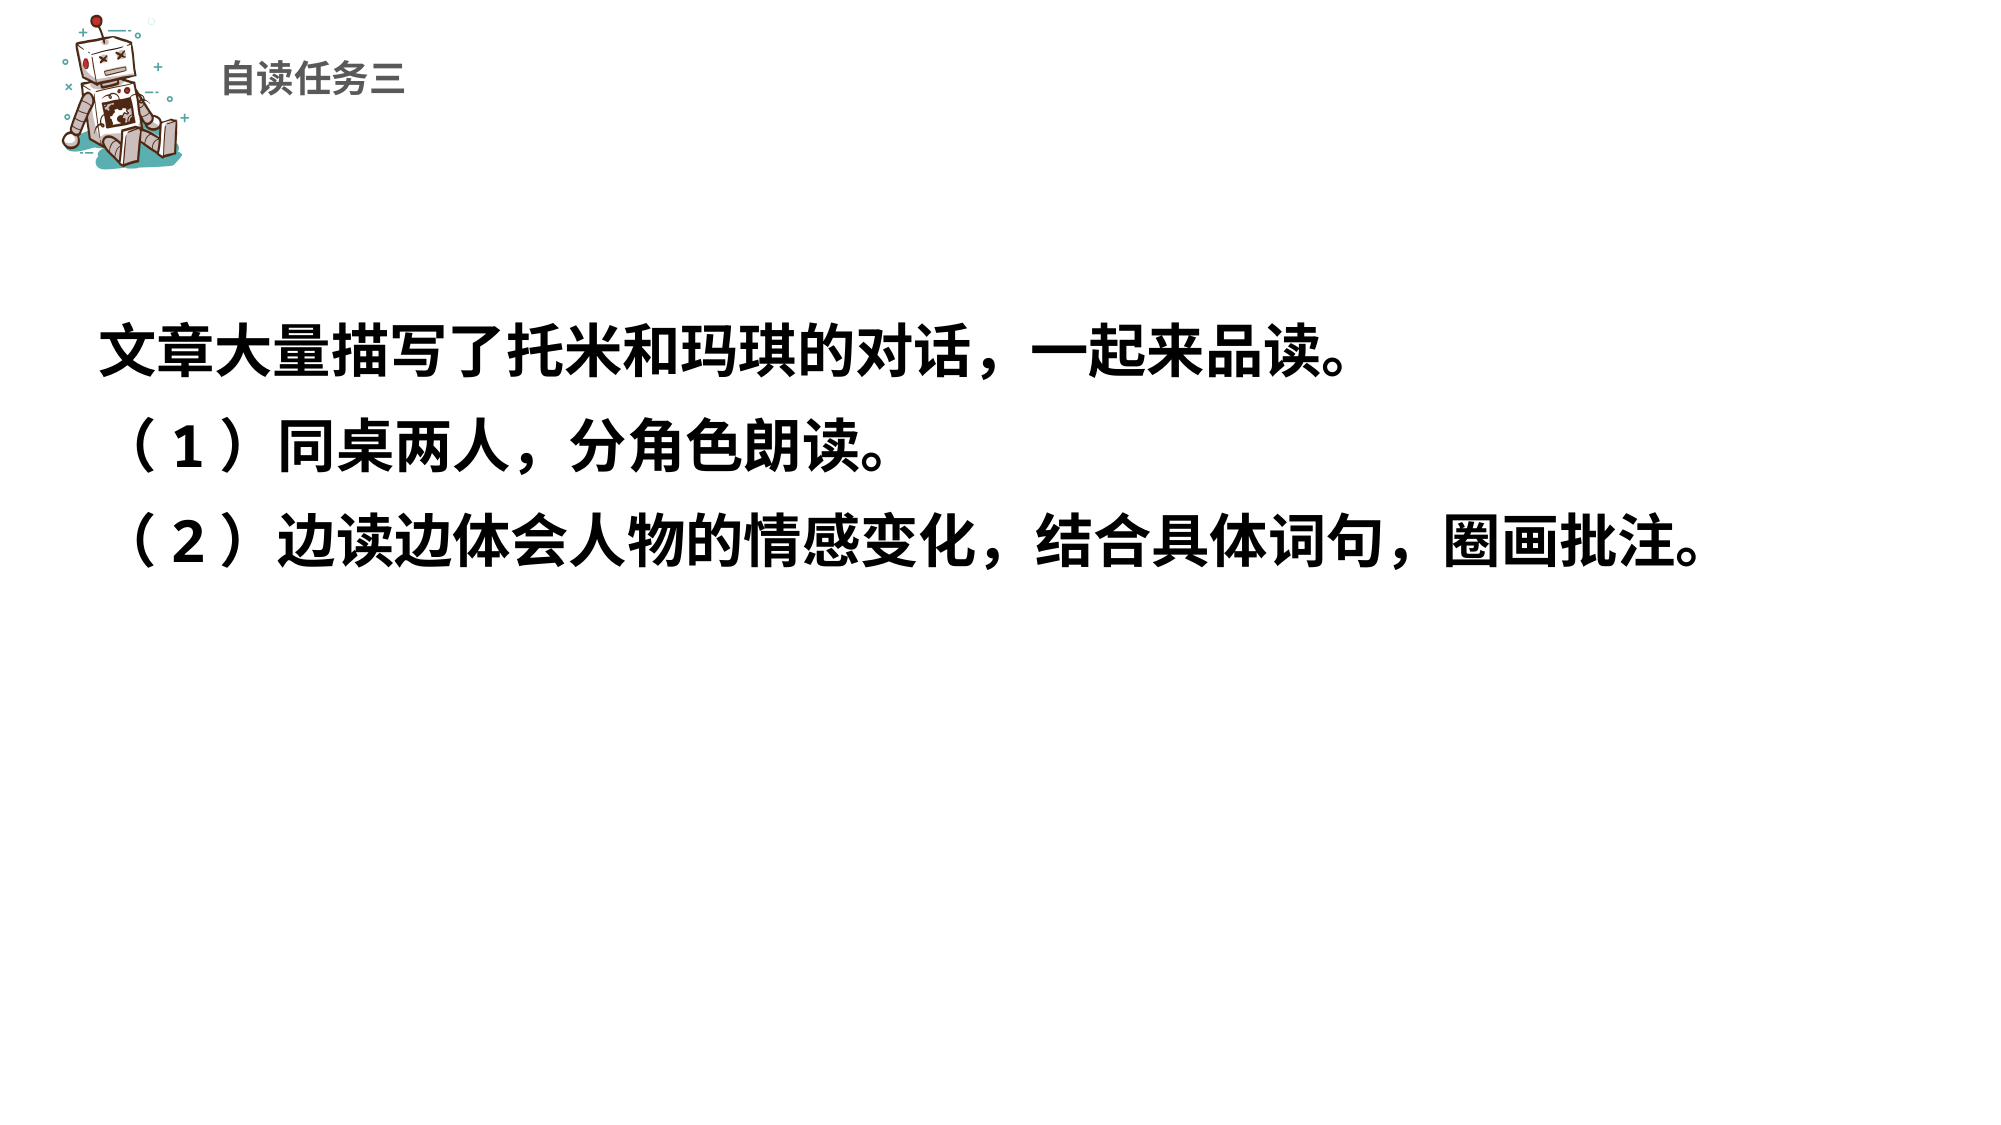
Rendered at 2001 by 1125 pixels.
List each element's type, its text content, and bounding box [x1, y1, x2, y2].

text_box 文章大量描写了托米和玛琪的对话，一起来品读。 （1）同桌两人，分角色朗读。 （2）边读边体会人物的情感变化，结合具体词句，圈画批注。 [83, 282, 1749, 582]
text_box 自读任务三 [204, 47, 620, 108]
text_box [32, 8, 201, 189]
